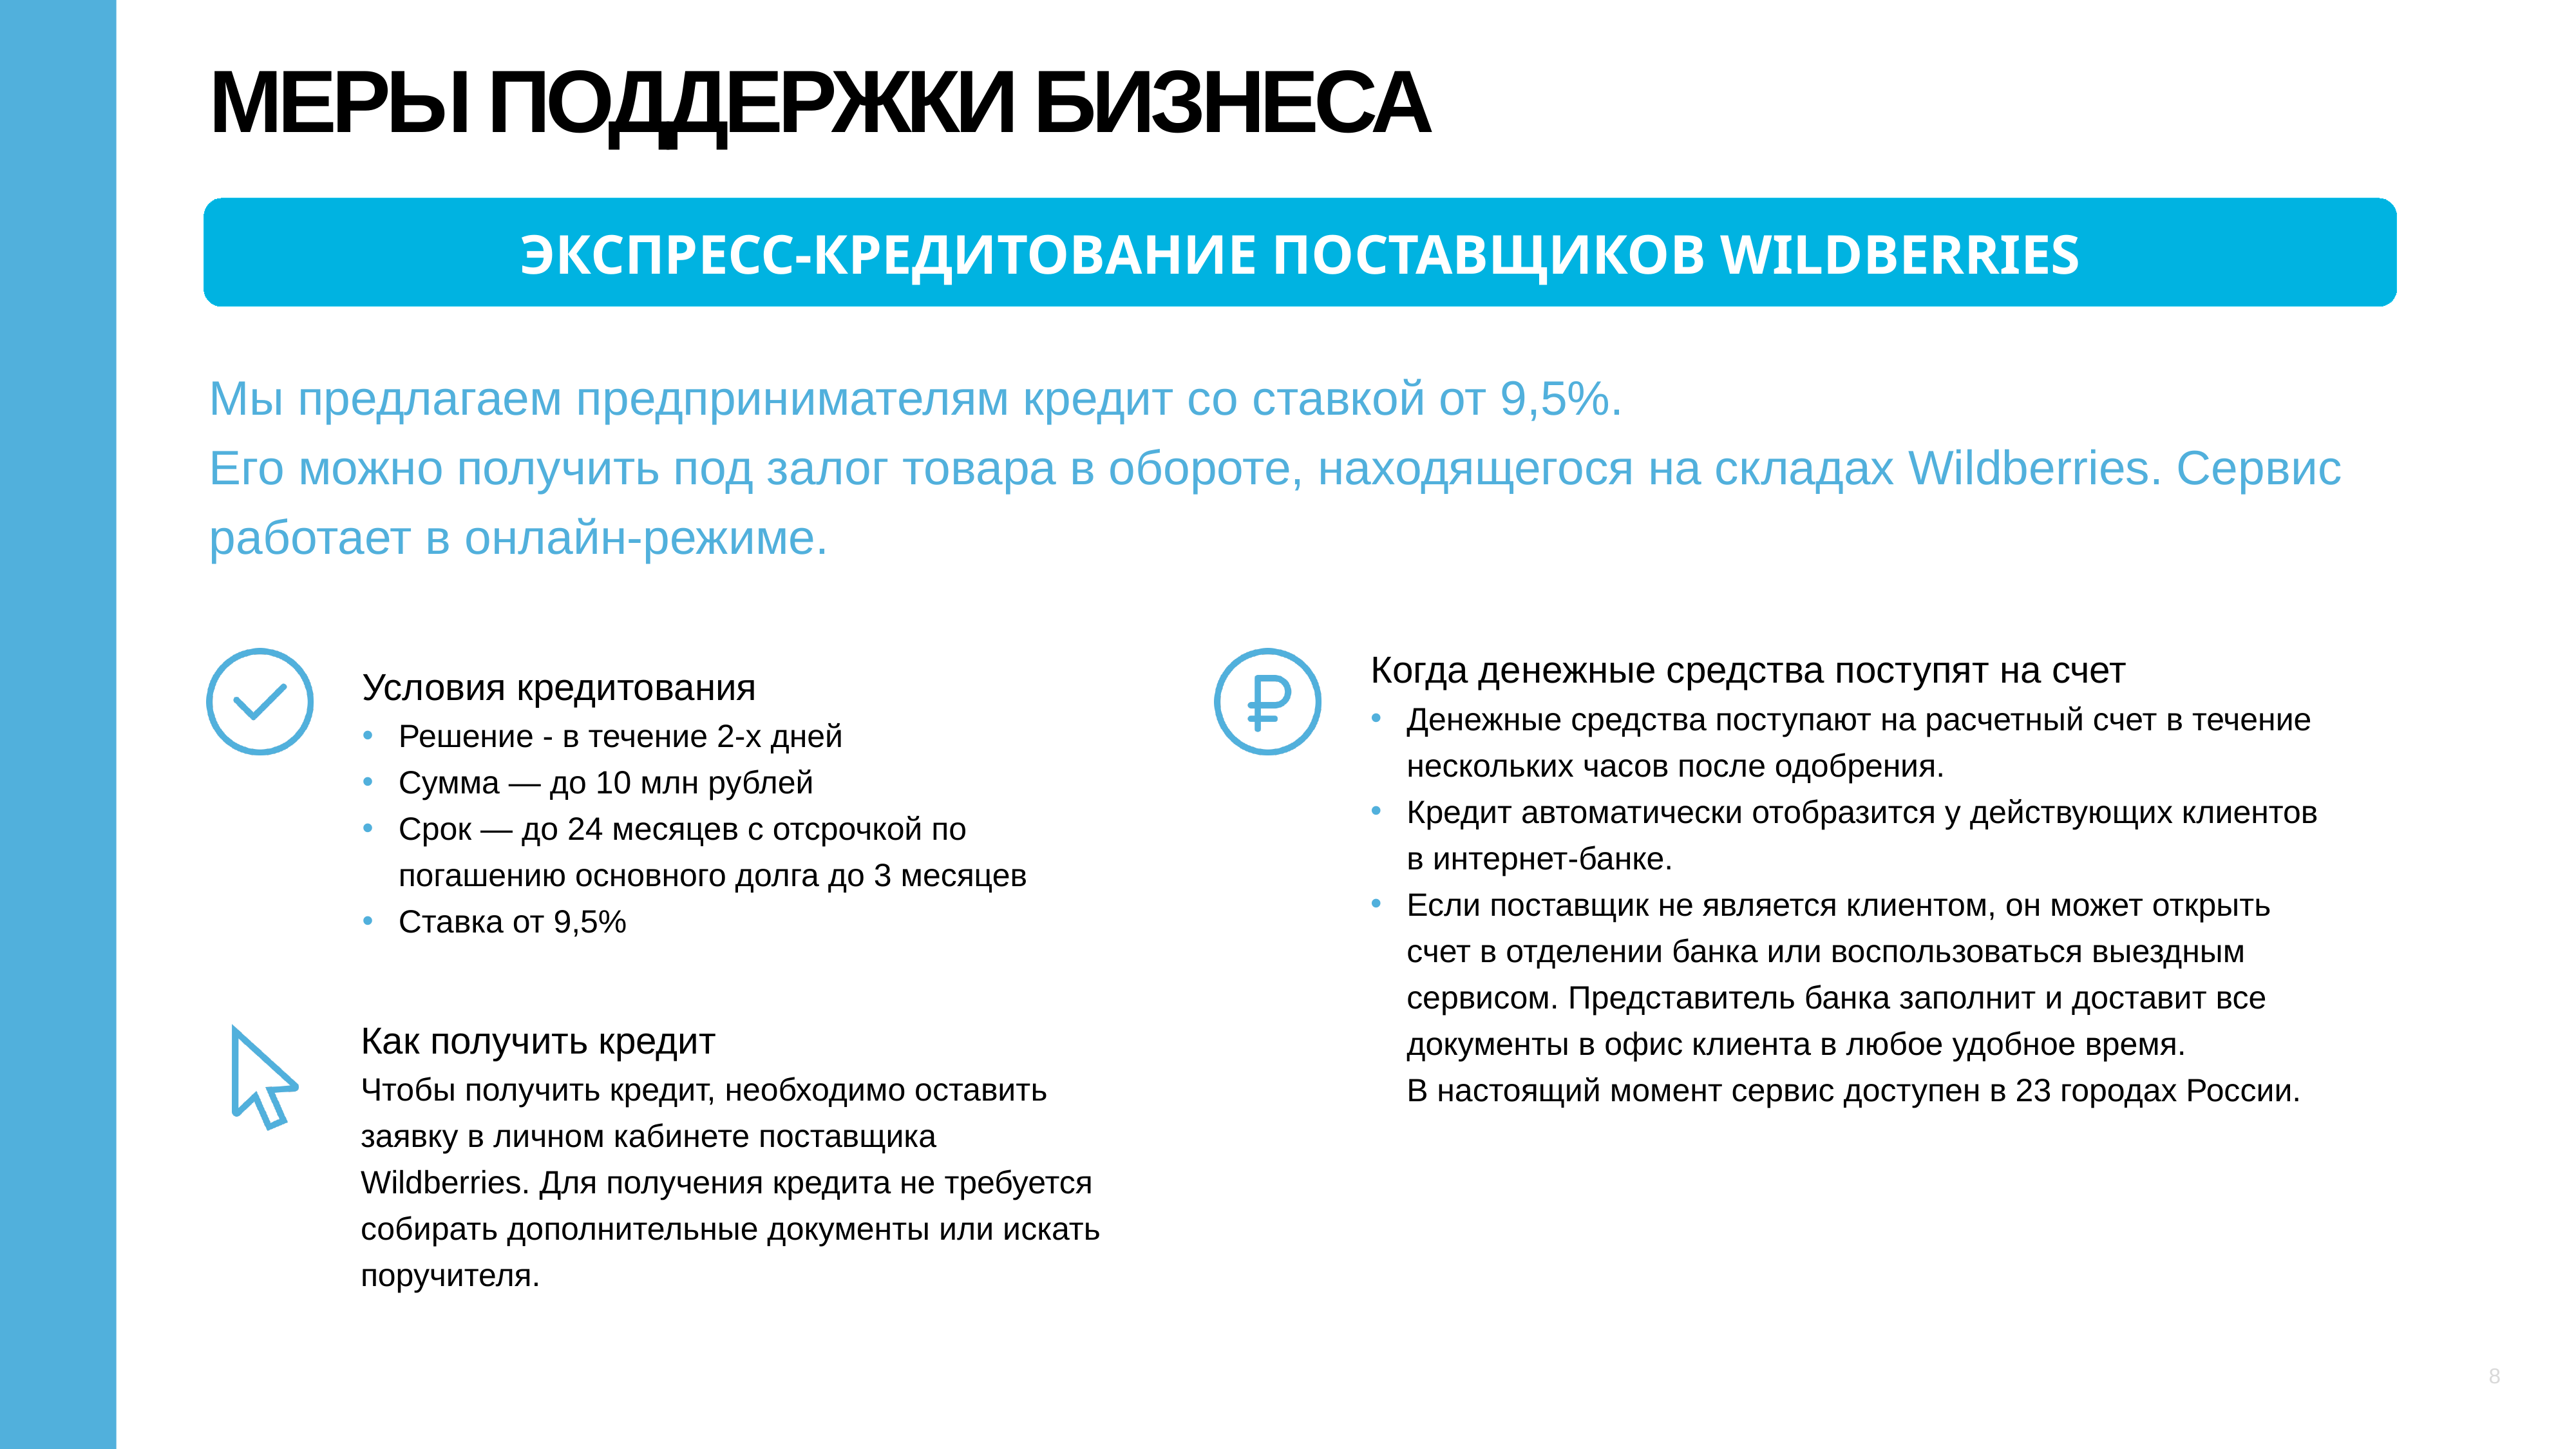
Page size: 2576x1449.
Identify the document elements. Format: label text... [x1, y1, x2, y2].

text_box [0, 0, 117, 1449]
text_box Мы предлагаем предпринимателям кредит со ставкой от 9,5%. Его можно получить под залог товара в обороте, находящегося на складах Wildberries. Сервис работает в онлайн-режиме. [204, 349, 2425, 569]
text_box ЭКСПРЕСС-КРЕДИТОВАНИЕ ПОСТАВЩИКОВ WILDBERRIES [204, 198, 2397, 307]
picture [1214, 648, 1321, 755]
text_box МЕРЫ ПОДДЕРЖКИ БИЗНЕСА [204, 59, 2332, 155]
picture [232, 1023, 299, 1132]
text_box Когда денежные средства поступят на счет Денежные средства поступают на расчетный счет в течение нескольких часов после одобрения. Кредит автоматически отобразится у действующих клиентов в интернет-банке. Если поставщик не является клиентом, он может открыть счет в отделении банка или воспользоваться выездным сервисом. Представитель банка заполнит и доставит все документы в офис клиента в любое удобное время. В настоящий момент сервис доступен в 23 городах России. [1365, 631, 2332, 1113]
text_box Как получить кредит Чтобы получить кредит, необходимо оставить заявку в личном кабинете поставщика Wildberries. Для получения кредита не требуется собирать дополнительные документы или искать поручителя. [355, 1001, 1108, 1299]
picture [205, 648, 314, 755]
text_box Условия кредитования Решение - в течение 2-х дней Сумма — до 10 млн рублей Срок — до 24 месяцев с отсрочкой по погашению основного долга до 3 месяцев Ставка от 9,5% [357, 648, 1138, 945]
